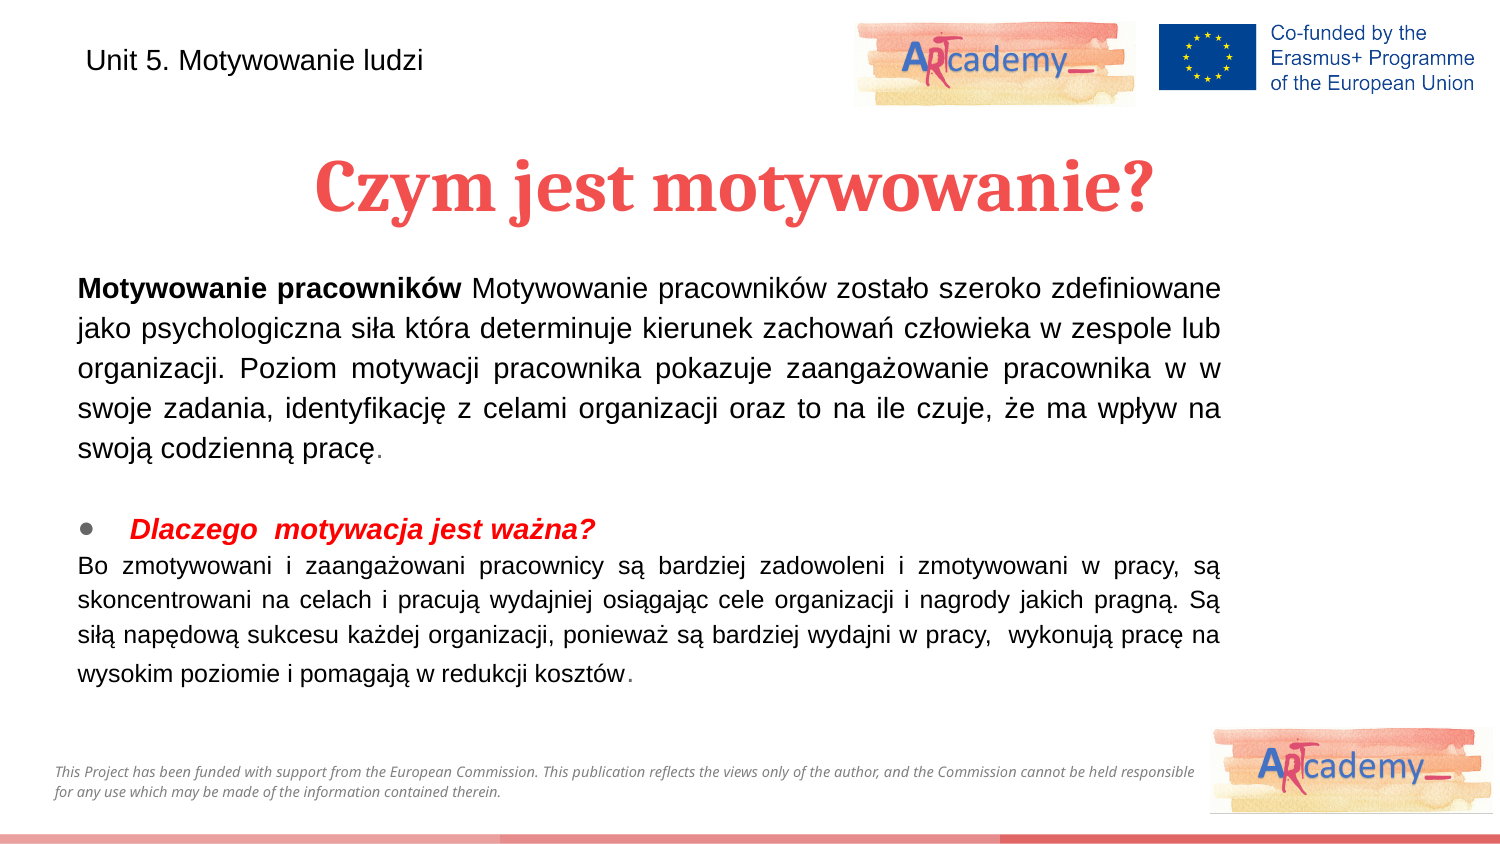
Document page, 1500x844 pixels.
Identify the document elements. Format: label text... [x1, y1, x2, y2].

text_box This Project has been funded with support from the European Commission. This publication reflects the views only of the author, and the Commission cannot be held responsible for any use which may be made of the information contained therein. [39, 754, 1205, 799]
list Motywowanie pracowników Motywowanie pracowników zostało szeroko zdefiniowane jako psychologiczna siła która determinuje kierunek zachowań człowieka w zespole lub organizacji. Poziom motywacji pracownika pokazuje zaangażowanie pracownika w w swoje zadania, identyfikację z celami organizacji oraz to na ile czuje, że ma wpływ na swoją codzienną pracę. Dlaczego motywacja jest ważna? Bo zmotywowani i zaangażowani pracownicy są bardziej zadowoleni i zmotywowani w pracy, są skoncentrowani na celach i pracują wydajniej osiągając cele organizacji i nagrody jakich pragną. Są siłą napędową sukcesu każdej organizacji, ponieważ są bardziej wydajni w pracy, wykonują pracę na wysokim poziomie i pomagają w redukcji kosztów. [39, 248, 1238, 650]
picture [1210, 709, 1493, 844]
picture [854, 2, 1137, 138]
text_box Unit 5. Motywowanie ludzi [70, 33, 583, 84]
picture [1158, 24, 1474, 94]
title Czym jest motywowanie? [167, 117, 1339, 242]
